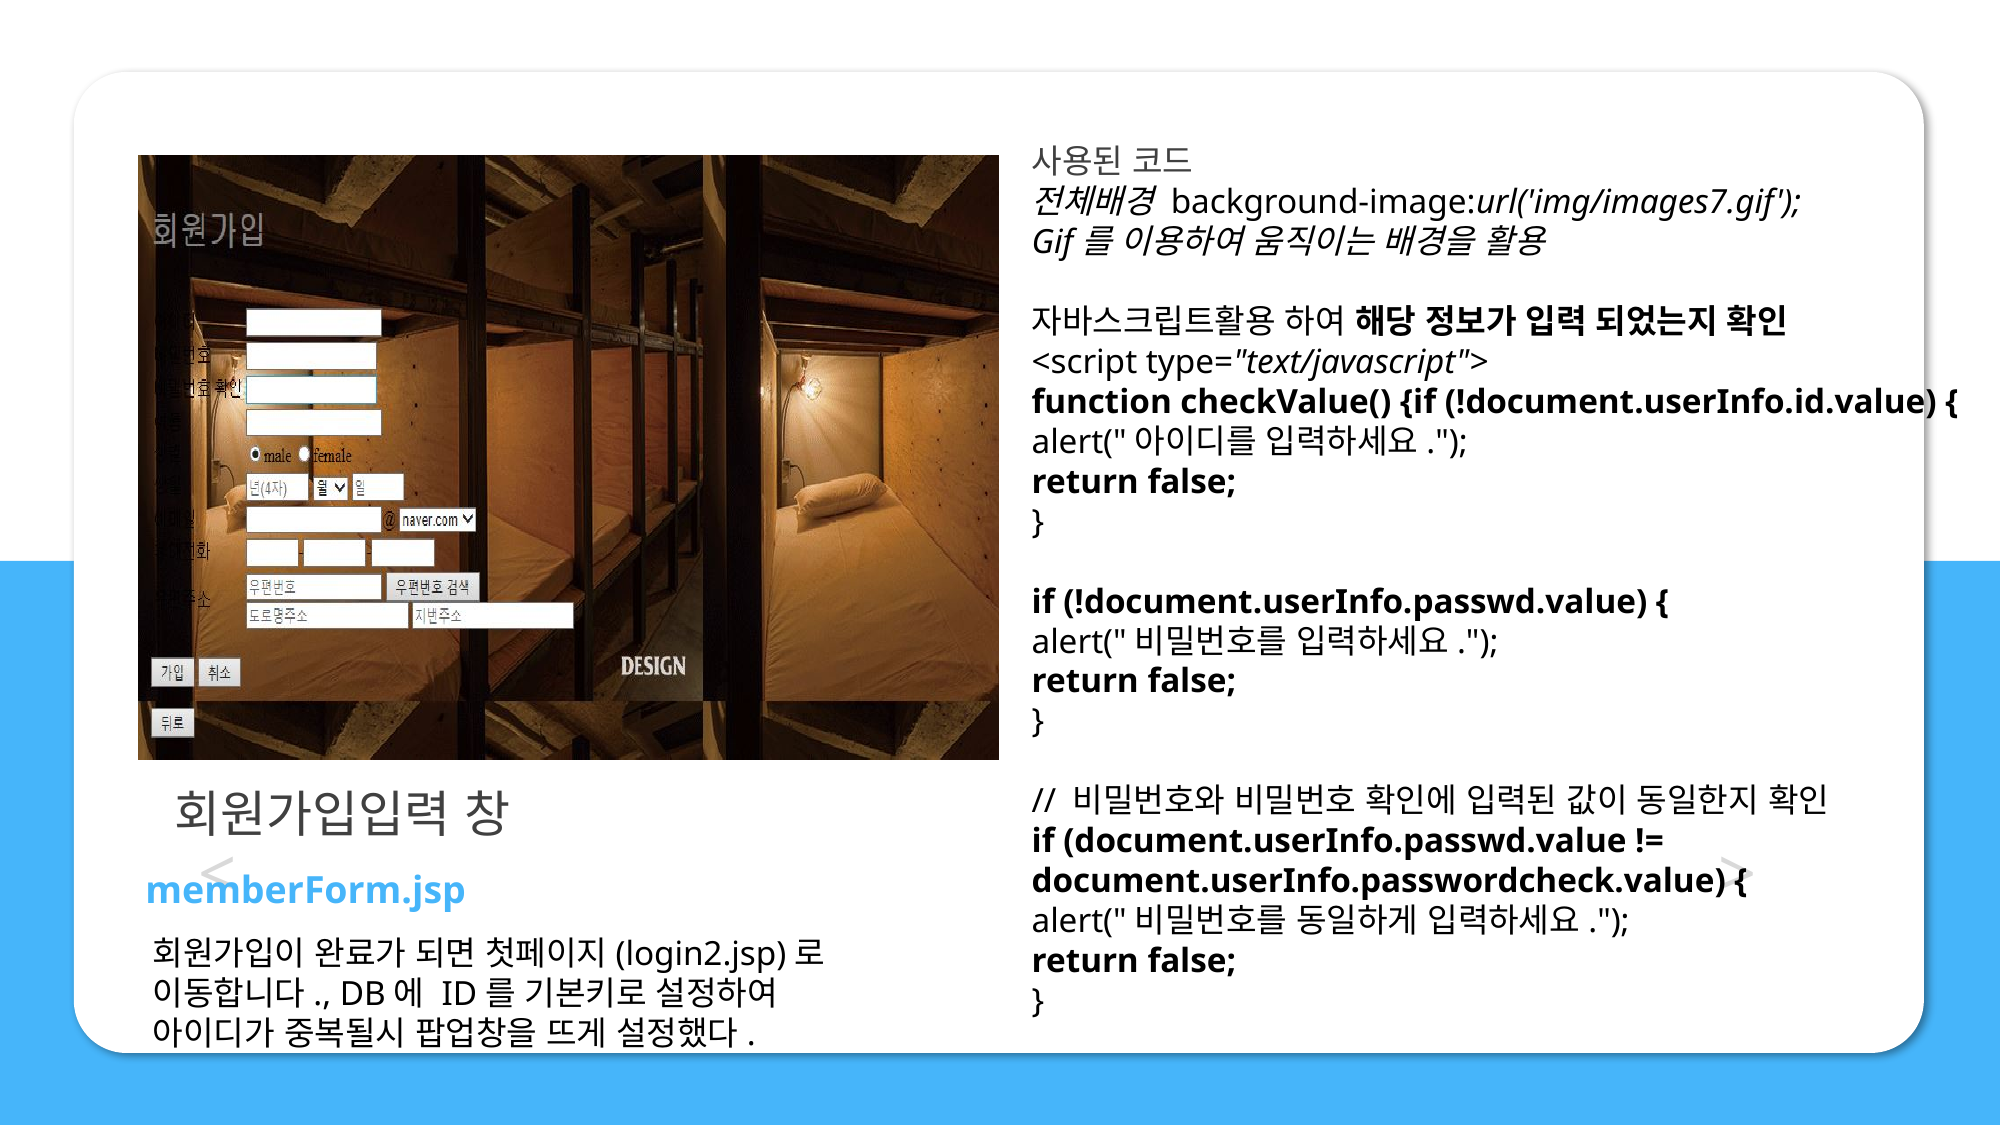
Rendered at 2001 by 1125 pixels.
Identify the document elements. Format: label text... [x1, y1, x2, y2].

picture [138, 155, 999, 760]
text_box < [183, 851, 252, 859]
text_box 회원가입입력 창 [159, 775, 526, 851]
text_box memberForm.jsp [130, 859, 482, 919]
text_box [72, 70, 1925, 1054]
text_box 사용된 코드 전체배경 background-image:url('img/images7.gif'); Gif를 이용하여 움직이는 배경을 활용 자바스크립트활용 하여 해당 정보가 입력 되었는지 확인 <script type="text/javascript"> function checkValue() {if (!document.userInfo.id.value) { alert("아이디를 입력하세요."); return false; } if (!document.userInfo.passwd.value) { alert("비밀번호를 입력하세요."); return false; } // 비밀번호와 비밀번호 확인에 입력된 값이 동일한지 확인 if (document.userInfo.passwd.value != document.userInfo.passwordcheck.value) { alert("비밀번호를 동일하게 입력하세요."); return false; } [1016, 133, 2000, 1067]
text_box 회원가입이 완료가 되면 첫페이지(login2.jsp)로 이동합니다., DB에 ID를 기본키로 설정하여 아이디가 중복될시 팝업창을 뜨게 설정했다. [138, 925, 899, 1060]
text_box [0, 560, 2000, 1125]
